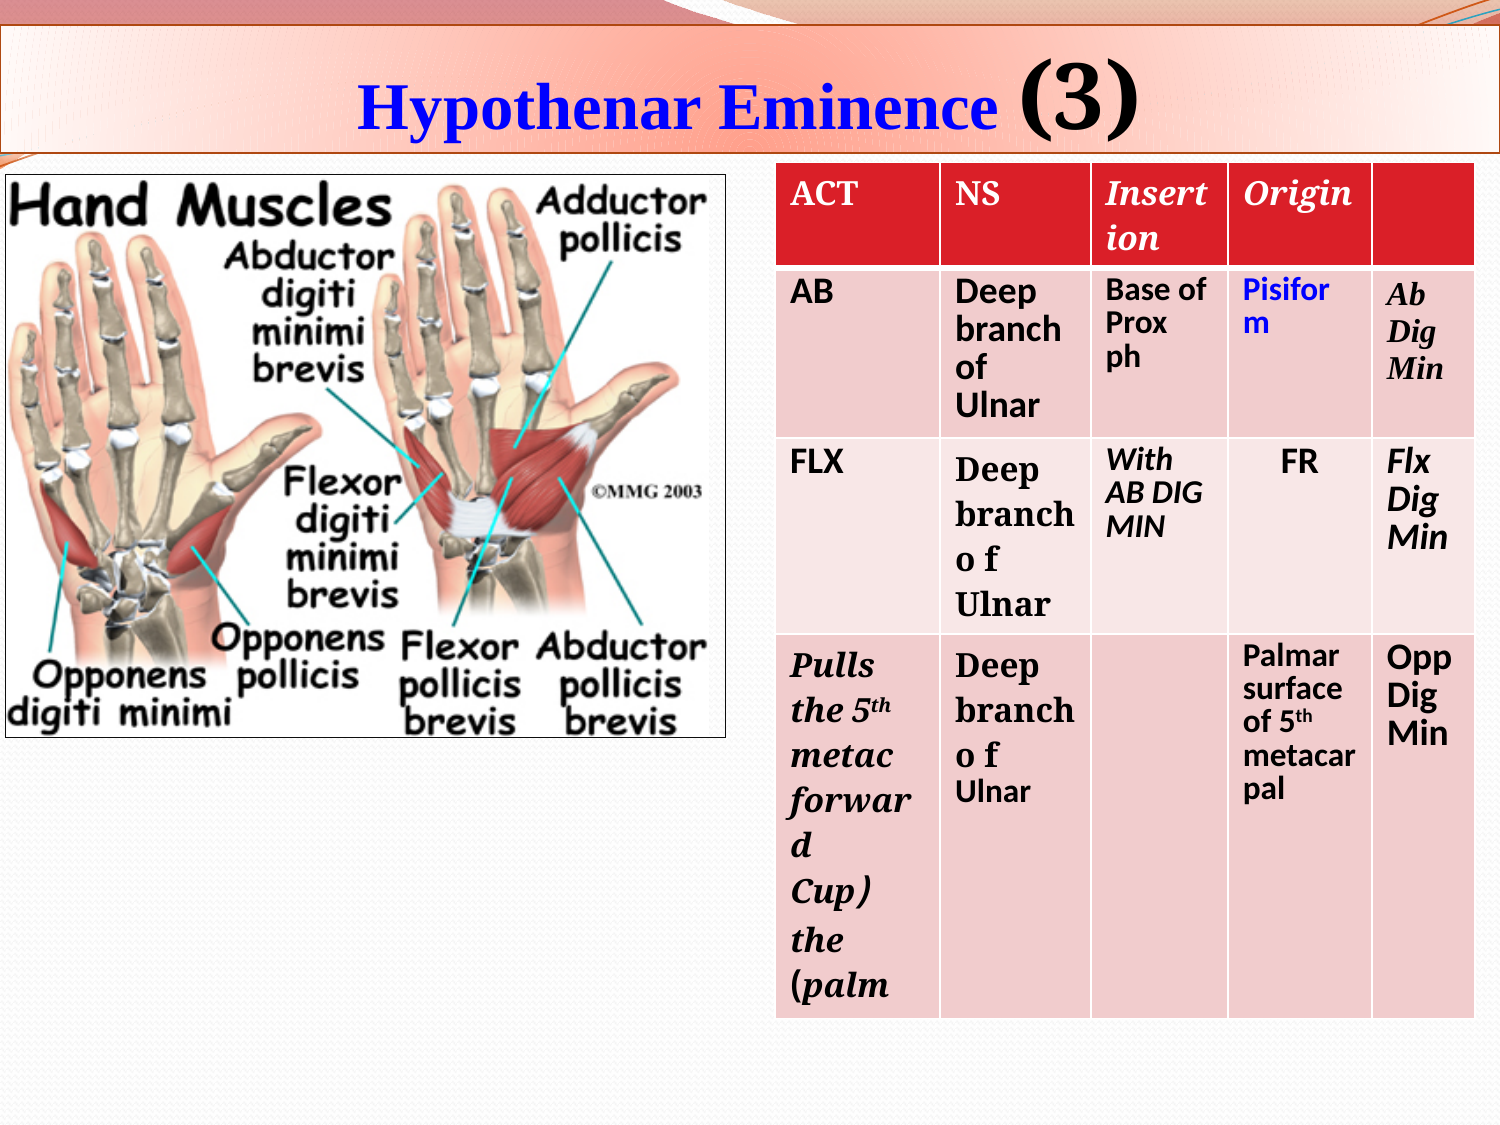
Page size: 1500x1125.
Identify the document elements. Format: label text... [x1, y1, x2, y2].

table_cell [1092, 635, 1227, 1018]
table_cell Pisiform [1229, 271, 1371, 437]
table_header Insertion [1092, 163, 1227, 265]
table_cell Deep branch o f Ulnar [941, 635, 1090, 1018]
table_header ACT [776, 163, 939, 265]
table_cell Base of Prox ph [1092, 271, 1227, 437]
table_cell Opp Dig Min [1373, 635, 1474, 1018]
table_header NS [941, 163, 1090, 265]
table_cell FLX [776, 439, 939, 633]
table_cell Flx Dig Min [1373, 439, 1474, 633]
title Hypothenar Eminence (3) [0, 24, 1500, 154]
table_cell FR [1229, 439, 1371, 633]
table_cell Deep branch o f Ulnar [941, 439, 1090, 633]
table_cell Deep branch of Ulnar [941, 271, 1090, 437]
table_header [1373, 163, 1474, 265]
picture [4, 174, 726, 738]
table_cell Palmar surface of 5th metacarpal [1229, 635, 1371, 1018]
table_cell With AB DIG MIN [1092, 439, 1227, 633]
table_cell AB [776, 271, 939, 437]
table_cell Ab Dig Min [1373, 271, 1474, 437]
table_cell Pulls the 5th metac forward (Cup the palm) [776, 635, 939, 1018]
table_header Origin [1229, 163, 1371, 265]
